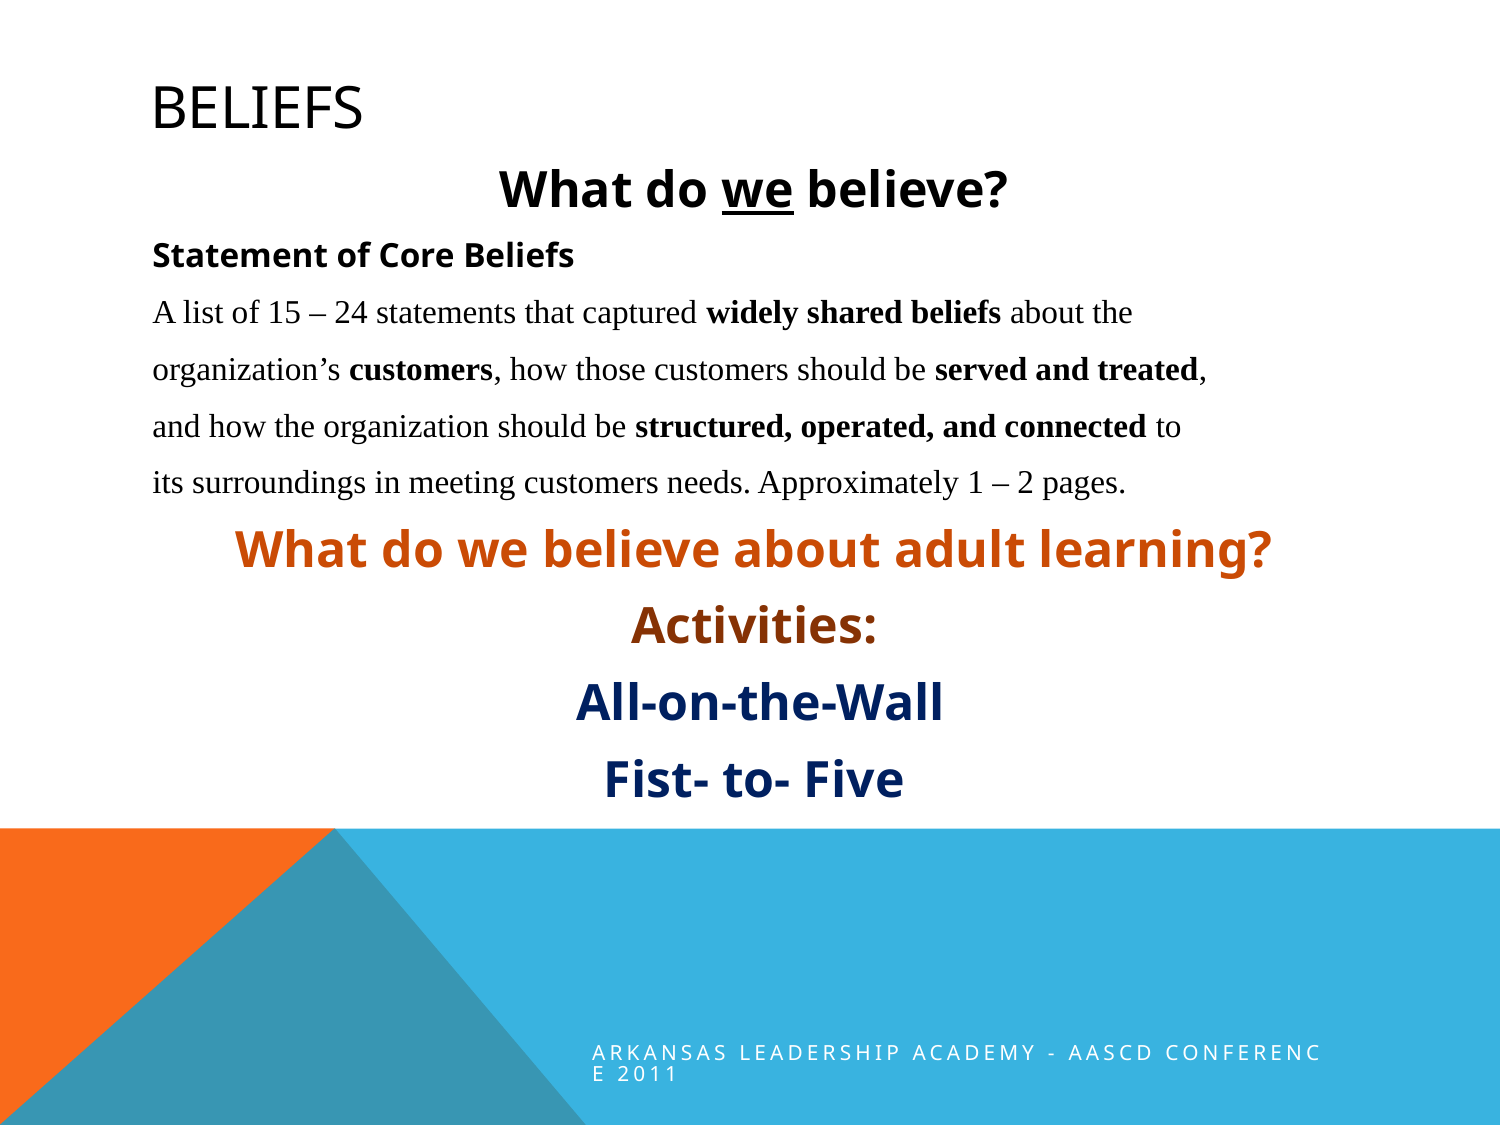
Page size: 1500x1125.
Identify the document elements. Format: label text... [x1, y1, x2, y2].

list What do we believe? Statement of Core Beliefs A list of 15 – 24 statements that captured widely shared beliefs about the organization’s customers, how those customers should be served and treated, and how the organization should be structured, operated, and connected to its surroundings in meeting customers needs. Approximately 1 – 2 pages. What do we believe about adult learning? Activities: All-on-the-Wall Fist- to- Five [137, 149, 1372, 738]
footer Arkansas Leadership Academy - AASCD Conference 2011 [577, 1031, 1352, 1076]
title Beliefs [135, 60, 1369, 150]
